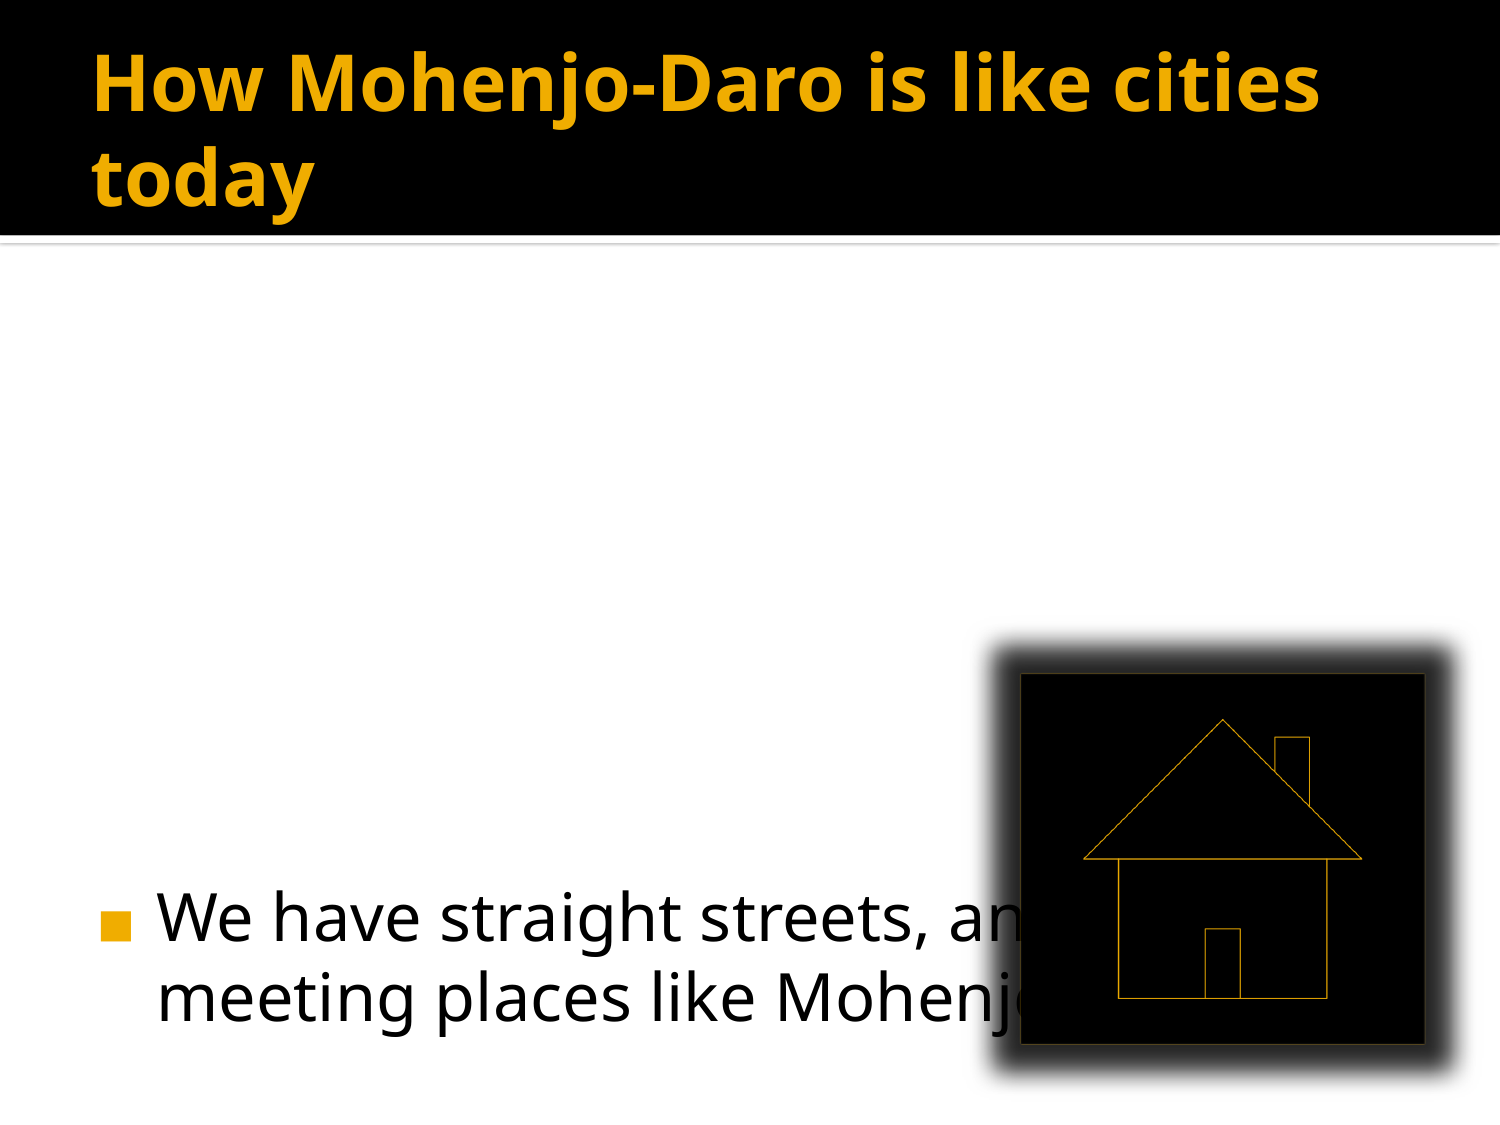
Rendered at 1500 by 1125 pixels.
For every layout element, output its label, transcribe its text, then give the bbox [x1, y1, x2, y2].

text_box [1023, 676, 1423, 1042]
title How Mohenjo-Daro is like cities today [75, 24, 1425, 231]
list We have straight streets, and public meeting places like Mohenjo-Daro [75, 305, 1357, 1044]
